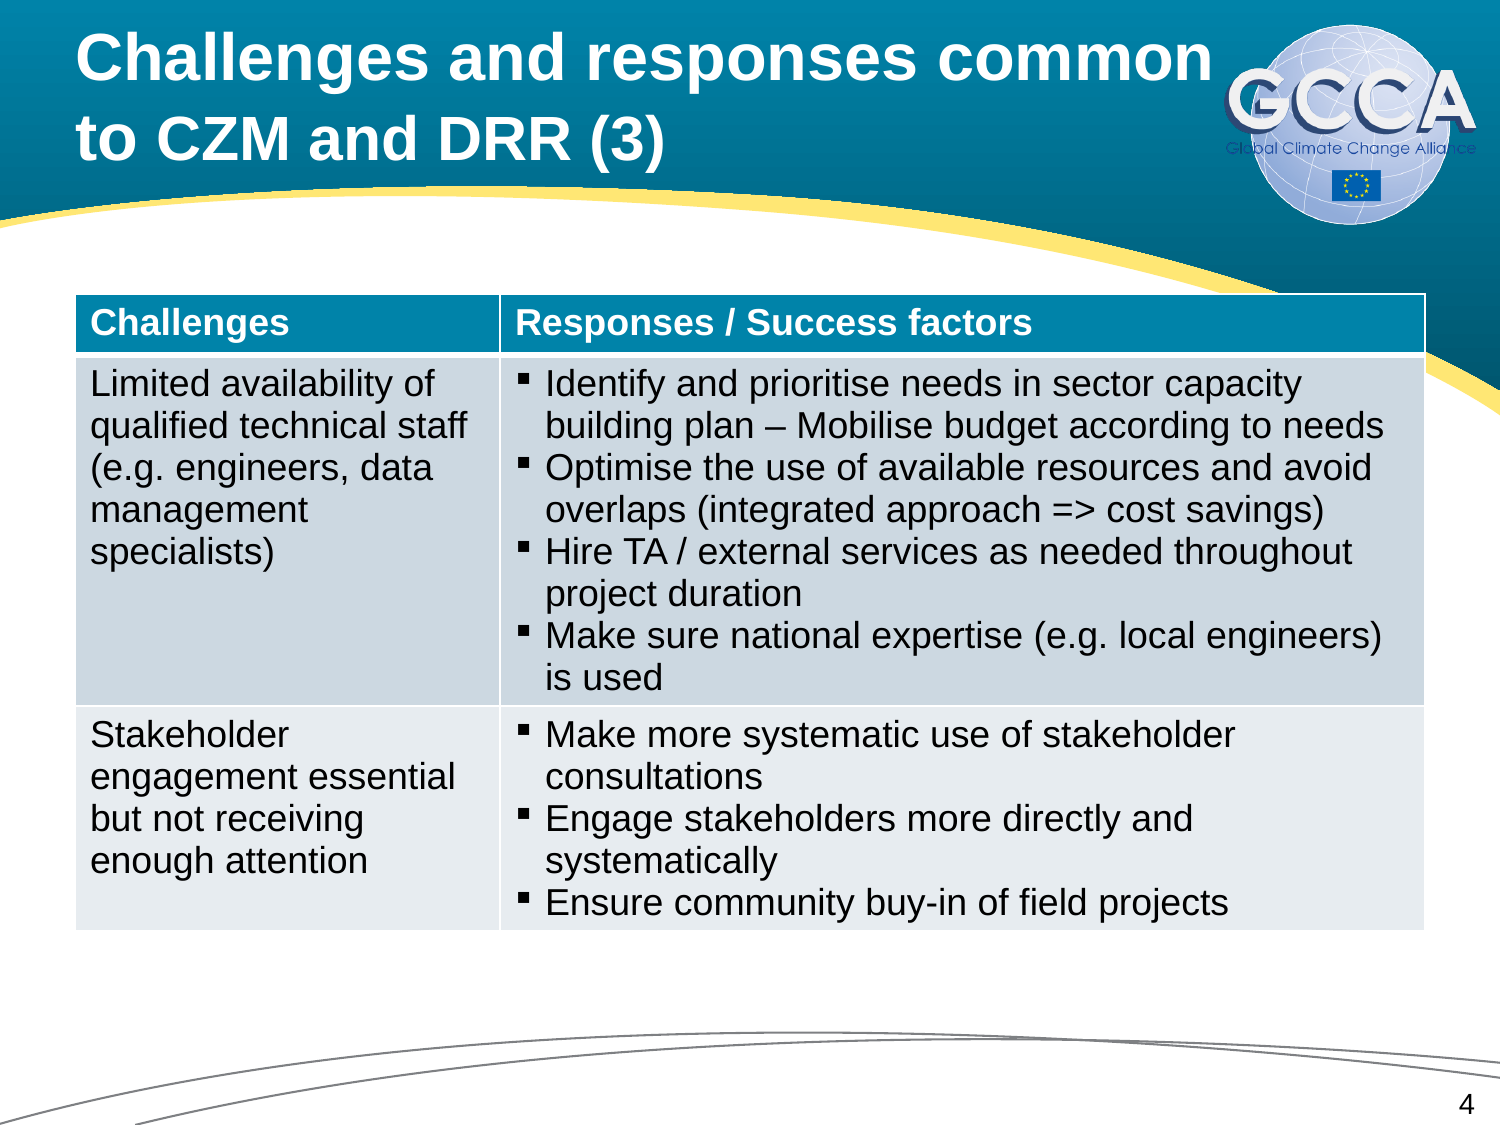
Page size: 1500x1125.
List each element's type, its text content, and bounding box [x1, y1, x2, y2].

table_cell Make more systematic use of stakeholder consultations Engage stakeholders more directly and systematically Ensure community buy-in of field projects [501, 707, 1424, 930]
table_cell Limited availability of qualified technical staff (e.g. engineers, data management specialists) [76, 358, 499, 705]
table_header Responses / Success factors [501, 295, 1424, 352]
table_cell Stakeholder engagement essential but not receiving enough attention [76, 707, 499, 930]
table_cell Identify and prioritise needs in sector capacity building plan – Mobilise budget according to needs Optimise the use of available resources and avoid overlaps (integrated approach => cost savings) Hire TA / external services as needed throughout project duration Make sure national expertise (e.g. local engineers) is used [501, 358, 1424, 705]
picture [1274, 188, 1426, 224]
title Challenges and responses common to CZM and DRR (3) [74, 0, 1476, 188]
table_header Challenges [76, 295, 499, 352]
slide_number 4 [1124, 1084, 1476, 1113]
